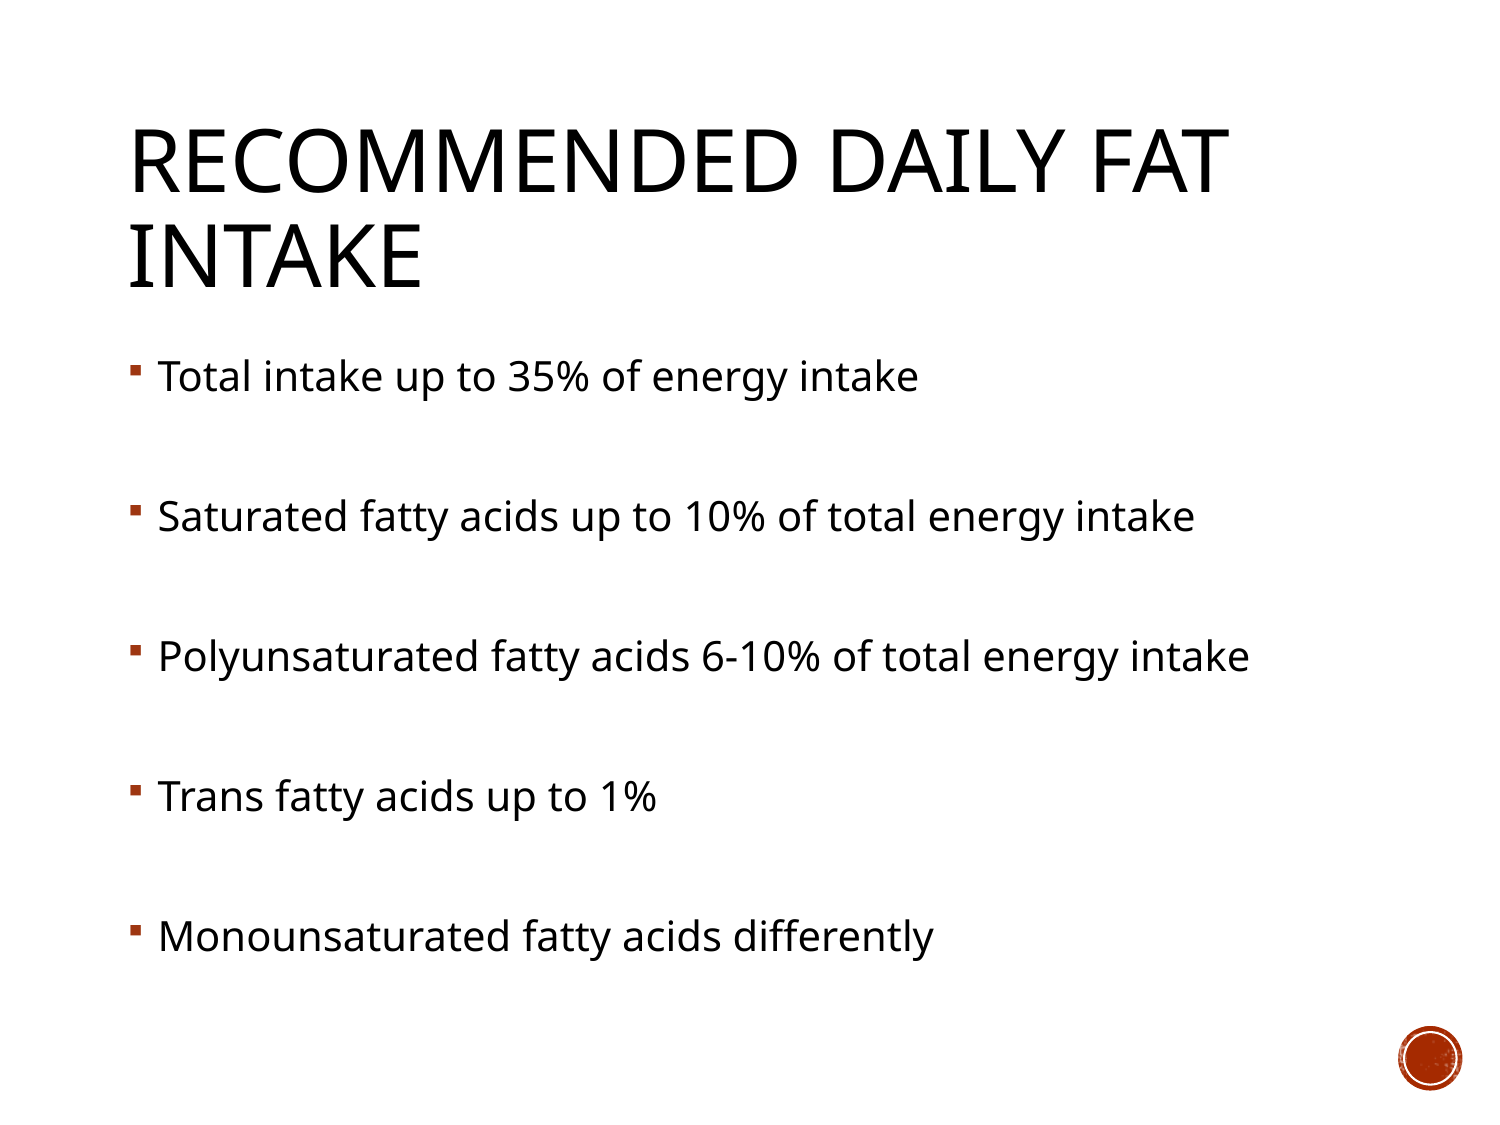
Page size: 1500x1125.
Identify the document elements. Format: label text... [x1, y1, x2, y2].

title Recommended daily fat intake [112, 79, 1388, 344]
list Total intake up to 35% of energy intake Saturated fatty acids up to 10% of total energy intake Polyunsaturated fatty acids 6-10% of total energy intake Trans fatty acids up to 1% Monounsaturated fatty acids differently [112, 348, 1388, 1013]
